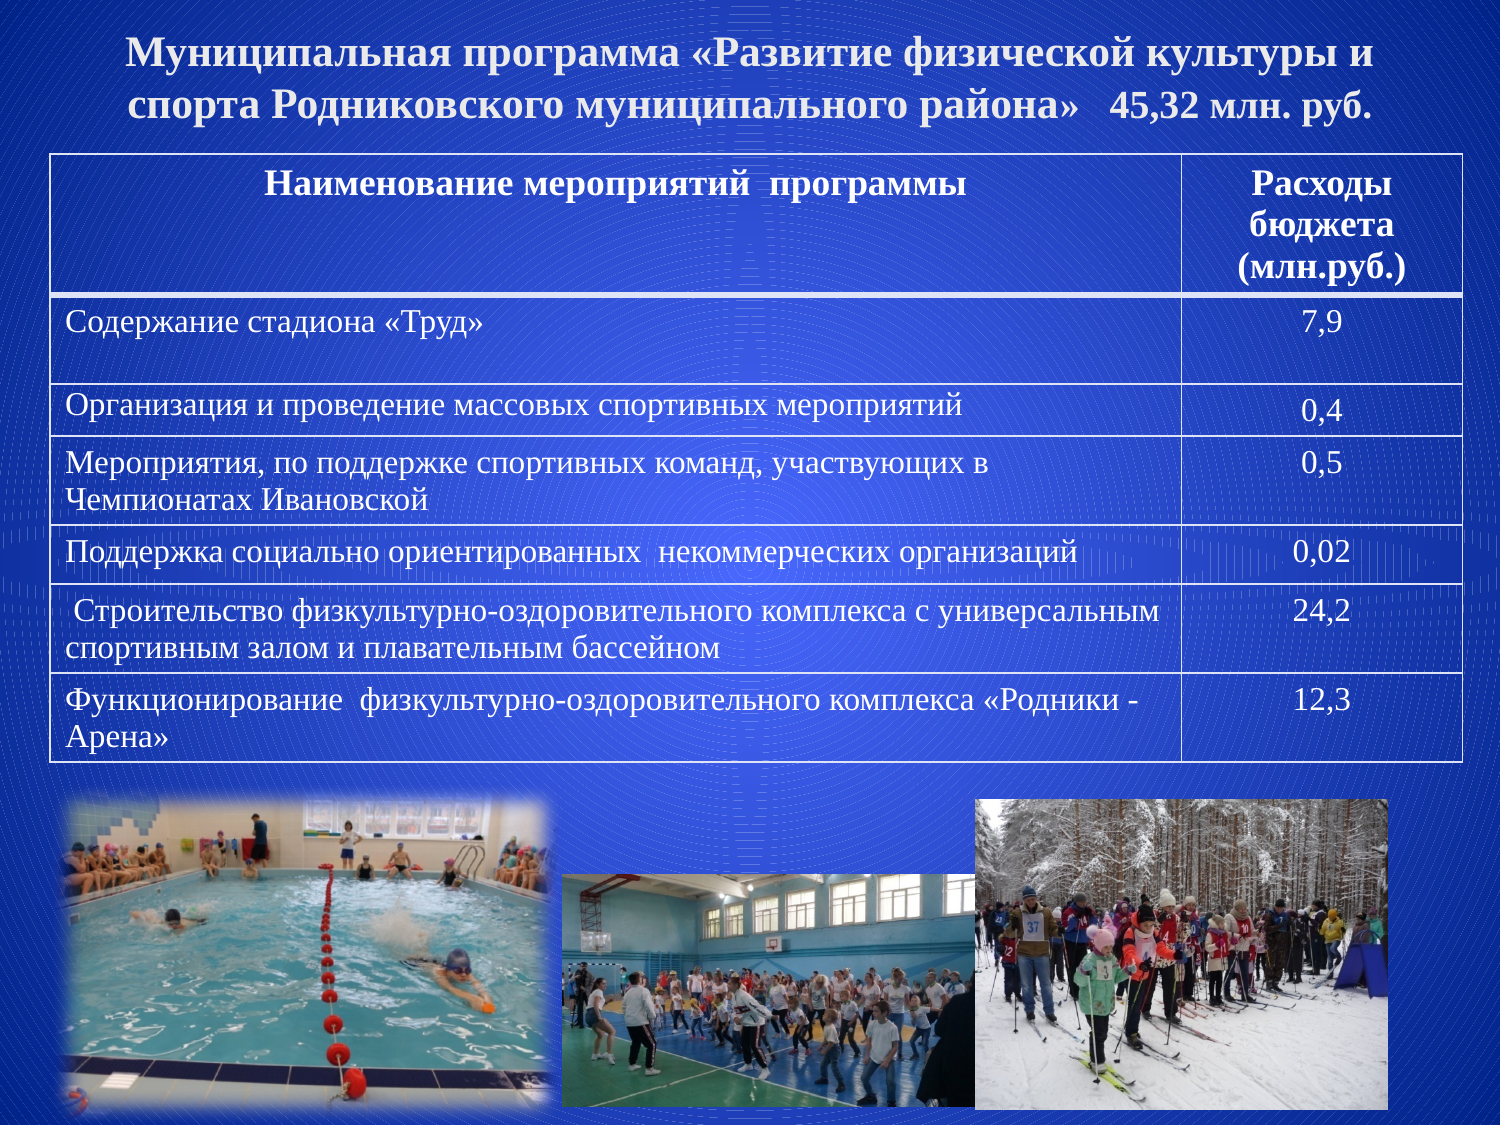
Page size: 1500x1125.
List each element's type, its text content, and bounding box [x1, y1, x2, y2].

table_header Наименование мероприятий программы [51, 155, 1181, 292]
table_cell Поддержка социально ориентированных некоммерческих организаций [51, 526, 1181, 583]
table_header Расходы бюджета (млн.руб.) [1182, 155, 1462, 292]
table_cell Функционирование физкультурно-оздоровительного комплекса «Родники - Арена» [51, 674, 1181, 761]
table_cell 0,02 [1182, 526, 1462, 583]
table_cell Содержание стадиона «Труд» [51, 298, 1181, 383]
picture [49, 783, 1388, 1125]
table_cell 7,9 [1182, 298, 1462, 383]
table_cell 0,5 [1182, 437, 1462, 524]
table_cell Мероприятия, по поддержке спортивных команд, участвующих в Чемпионатах Ивановской [51, 437, 1181, 524]
table_cell Организация и проведение массовых спортивных мероприятий [51, 385, 1181, 435]
table_cell Строительство физкультурно-оздоровительного комплекса с универсальным спортивным залом и плавательным бассейном [51, 585, 1181, 672]
table_cell 12,3 [1182, 674, 1462, 761]
table_cell 0,4 [1182, 385, 1462, 435]
table_cell 24,2 [1182, 585, 1462, 672]
title Муниципальная программа «Развитие физической культуры и спорта Родниковского муниципального района» 45,32 млн. руб. [50, 0, 1450, 150]
